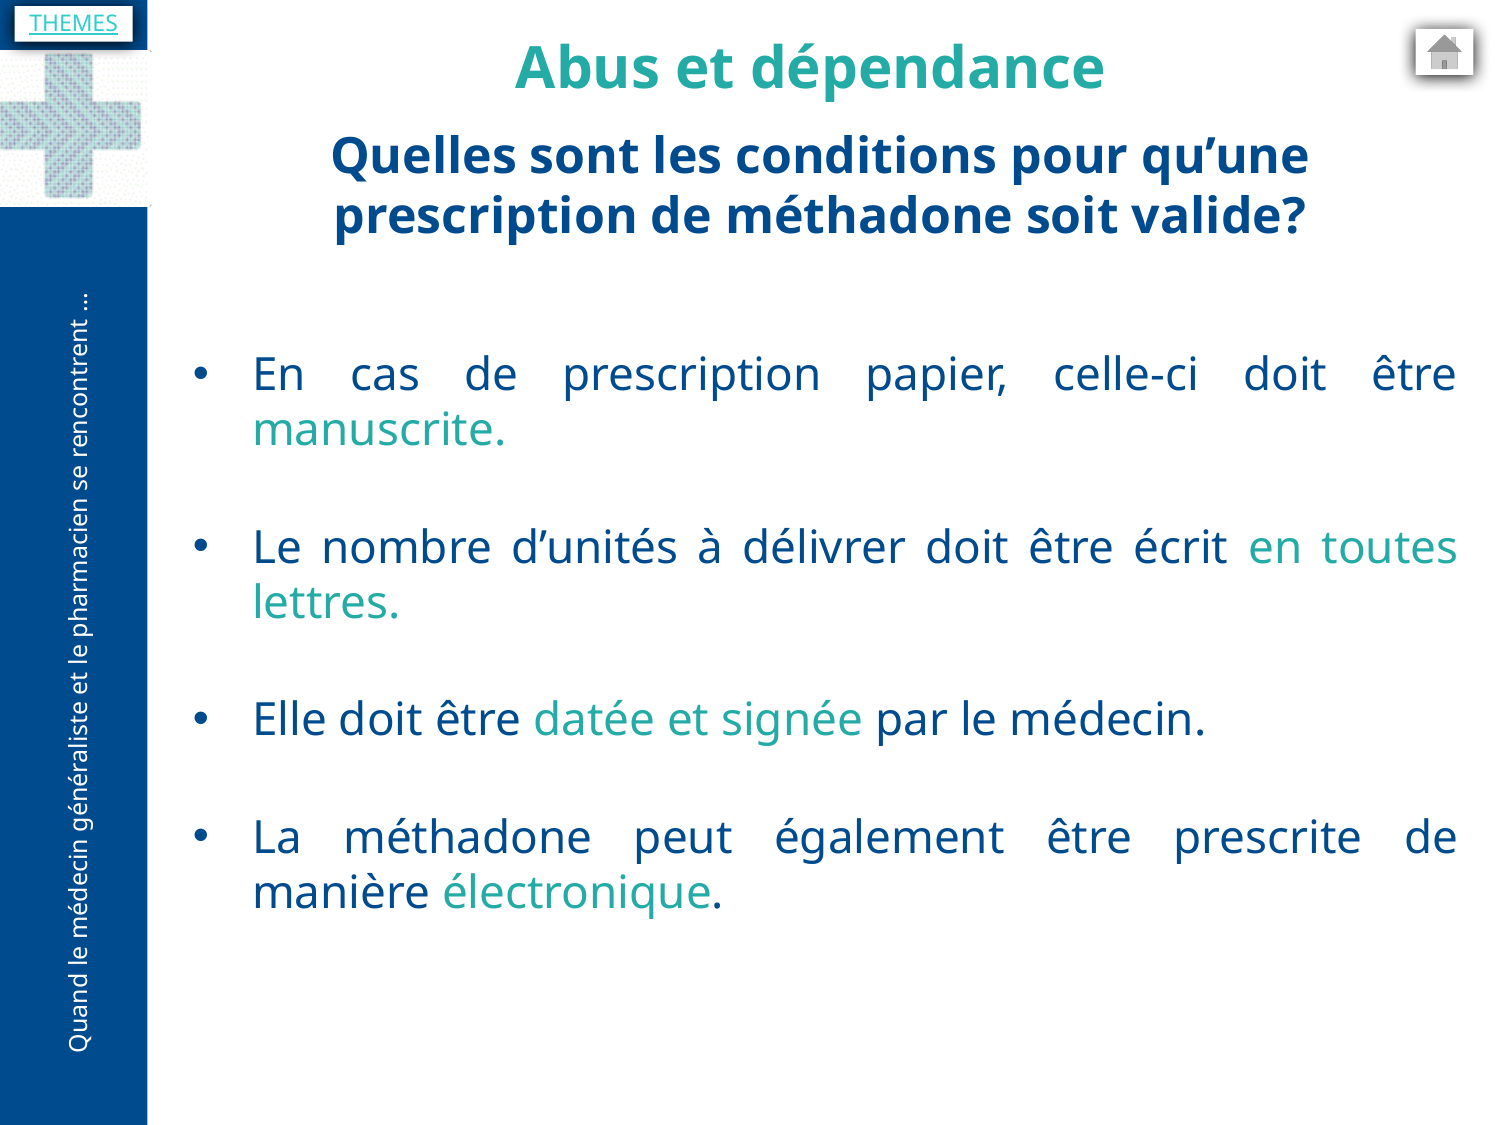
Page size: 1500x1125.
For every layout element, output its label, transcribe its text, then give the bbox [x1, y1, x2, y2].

text_box THEMES [14, 5, 134, 42]
text_box Quelles sont les conditions pour qu’une prescription de méthadone soit valide? [177, 115, 1463, 251]
list Abus et dépendance [159, 30, 1463, 125]
text_box [1415, 28, 1474, 76]
list En cas de prescription papier, celle-ci doit être manuscrite. Le nombre d’unités à délivrer doit être écrit en toutes lettres. Elle doit être datée et signée par le médecin. La méthadone peut également être prescrite de manière électronique. [177, 337, 1474, 1072]
picture [0, 50, 152, 207]
